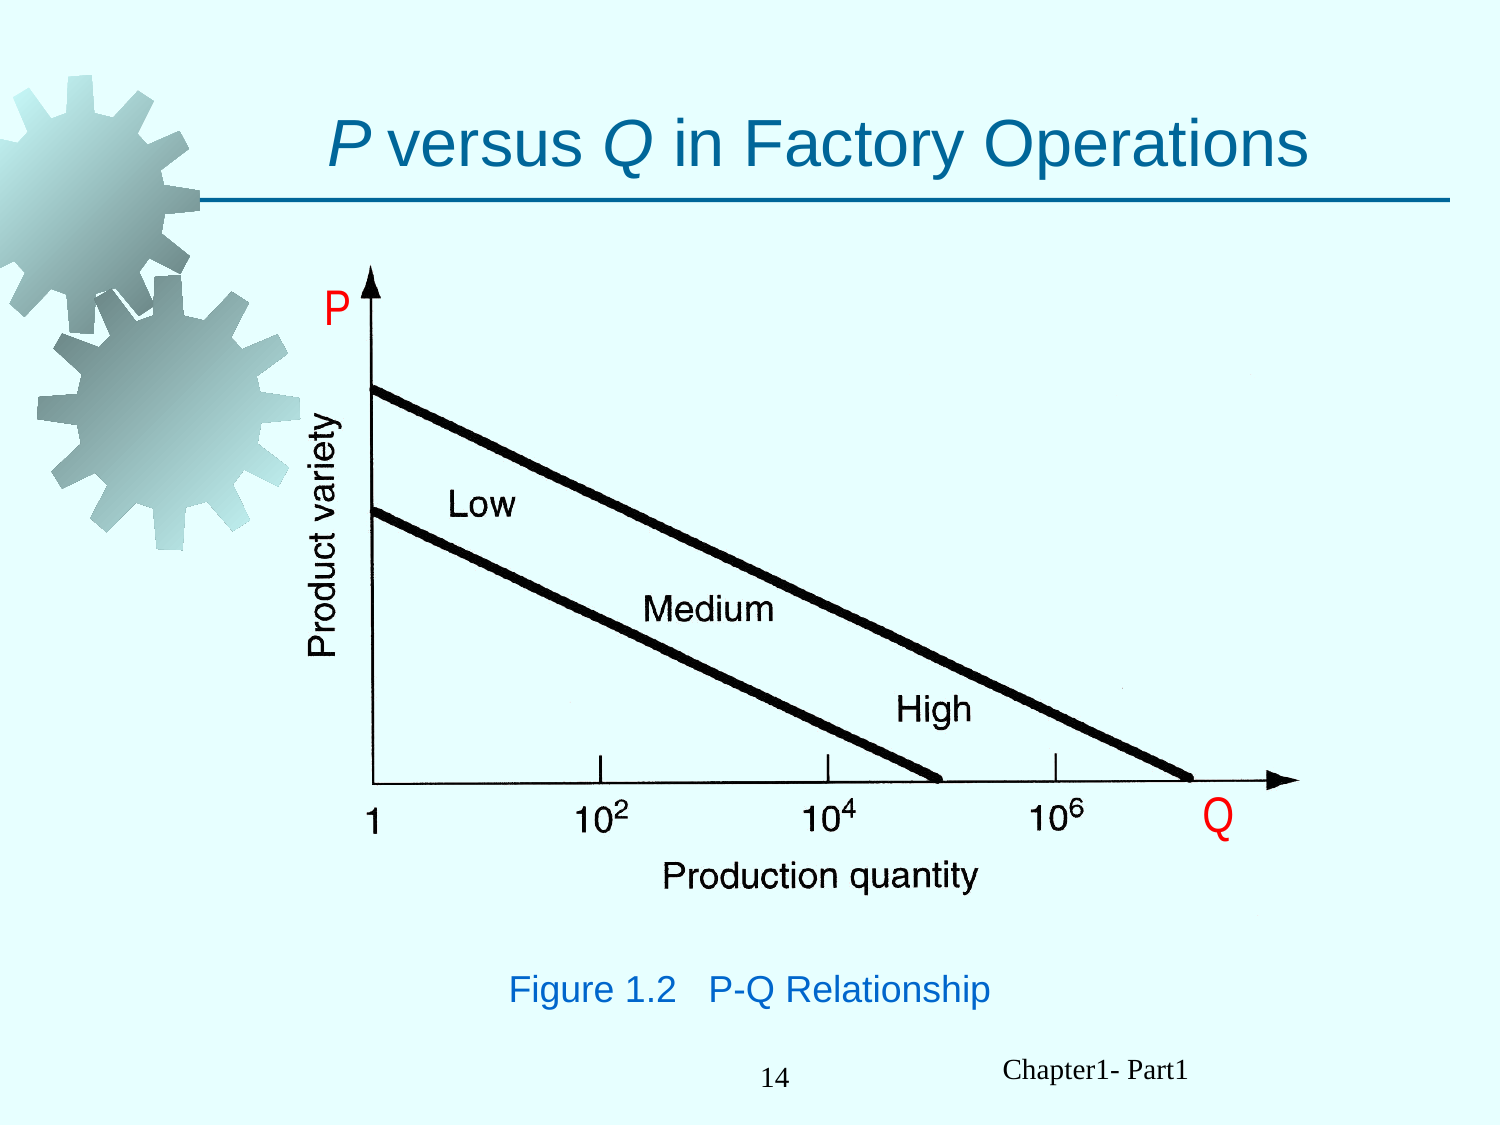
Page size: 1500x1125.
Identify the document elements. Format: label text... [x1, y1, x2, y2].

picture [262, 237, 1351, 956]
title P versus Q in Factory Operations [185, 35, 1452, 190]
footer Chapter1- Part1 [987, 1042, 1463, 1122]
list Figure 1.2 P-Q Relationship [162, 962, 1338, 1026]
slide_number 14 [599, 1050, 951, 1125]
